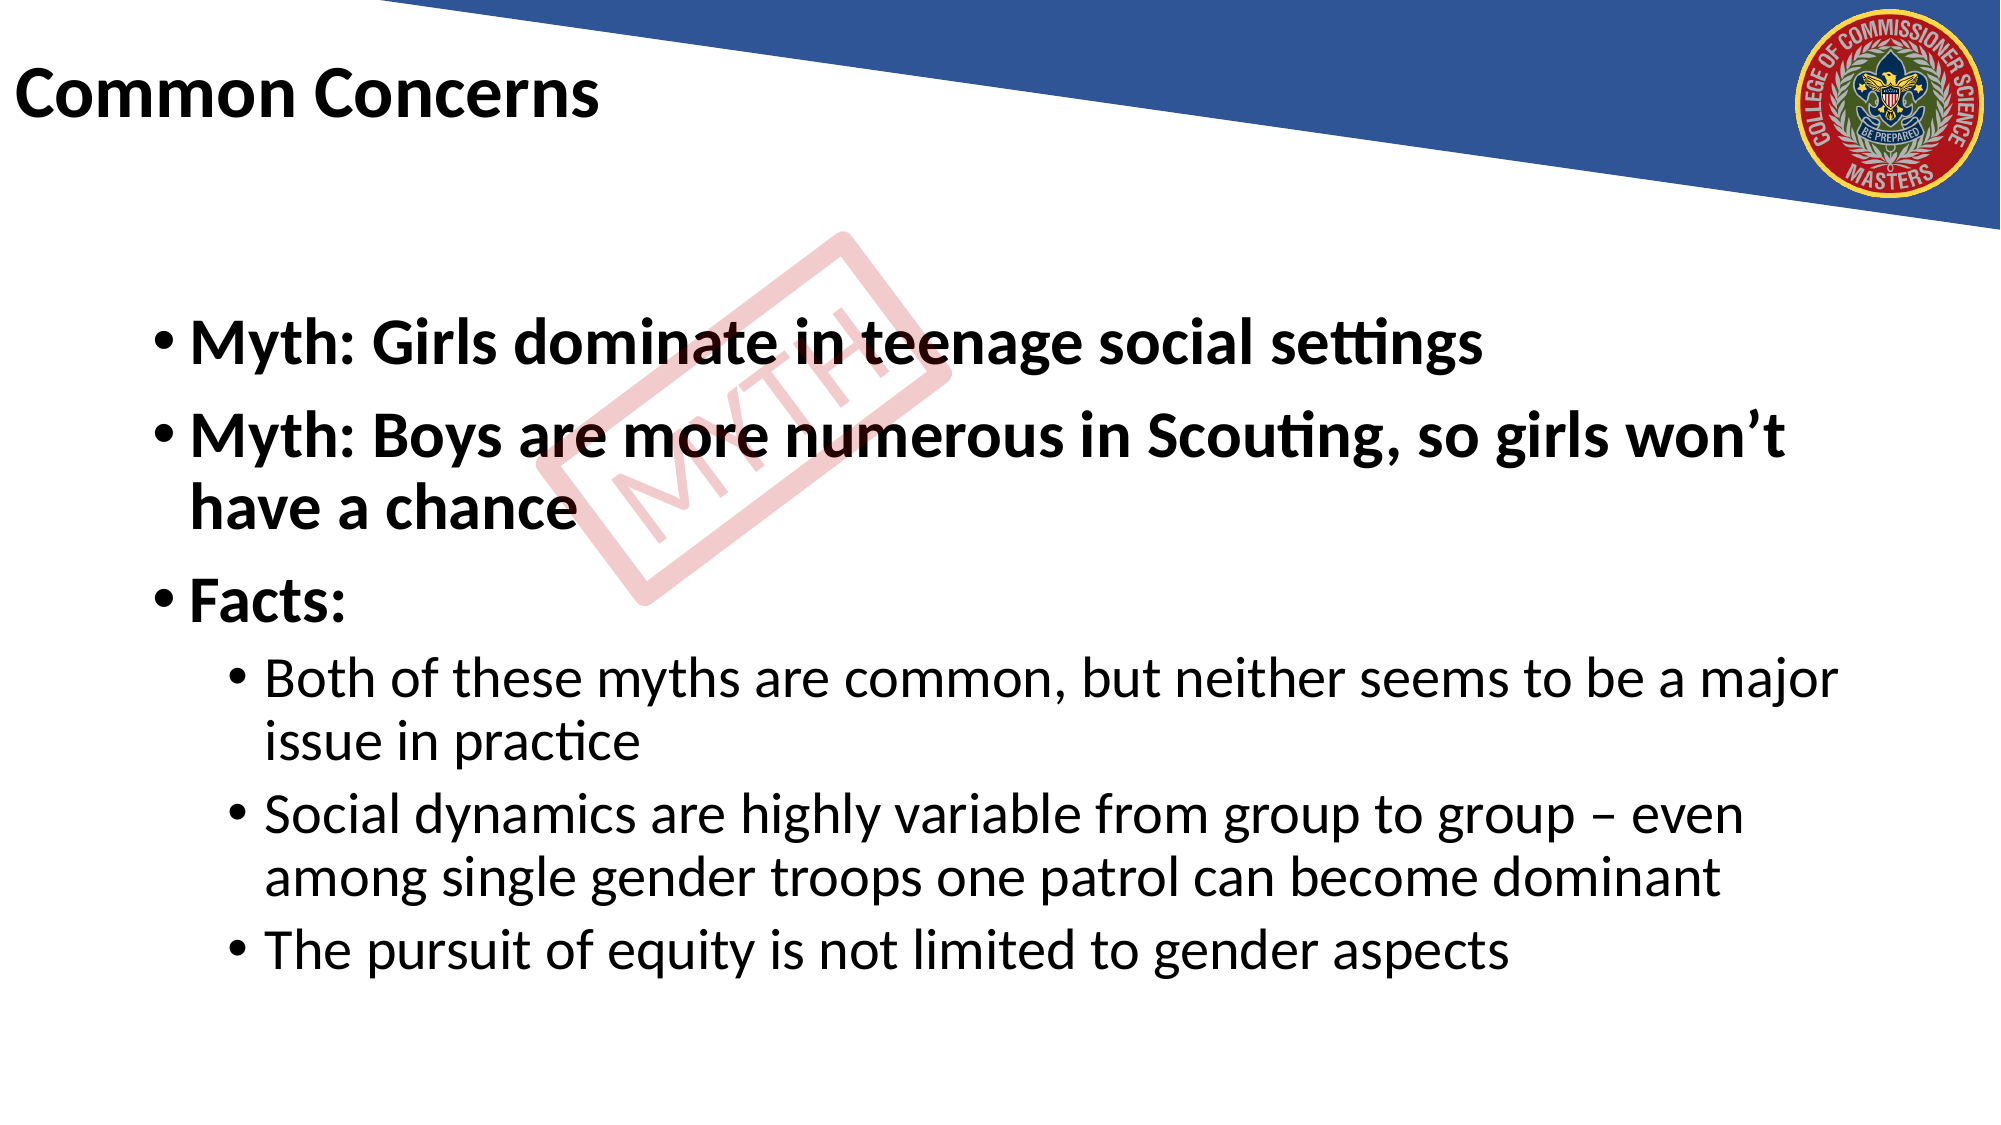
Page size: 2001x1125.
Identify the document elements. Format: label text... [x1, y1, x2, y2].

list Myth: Girls dominate in teenage social settings Myth: Boys are more numerous in Scouting, so girls won’t have a chance Facts: Both of these myths are common, but neither seems to be a major issue in practice Social dynamics are highly variable from group to group – even among single gender troops one patrol can become dominant The pursuit of equity is not limited to gender aspects [137, 299, 1863, 1014]
title Common Concerns [0, 37, 943, 149]
picture [1795, 9, 1984, 198]
text_box MYTH [546, 241, 942, 596]
